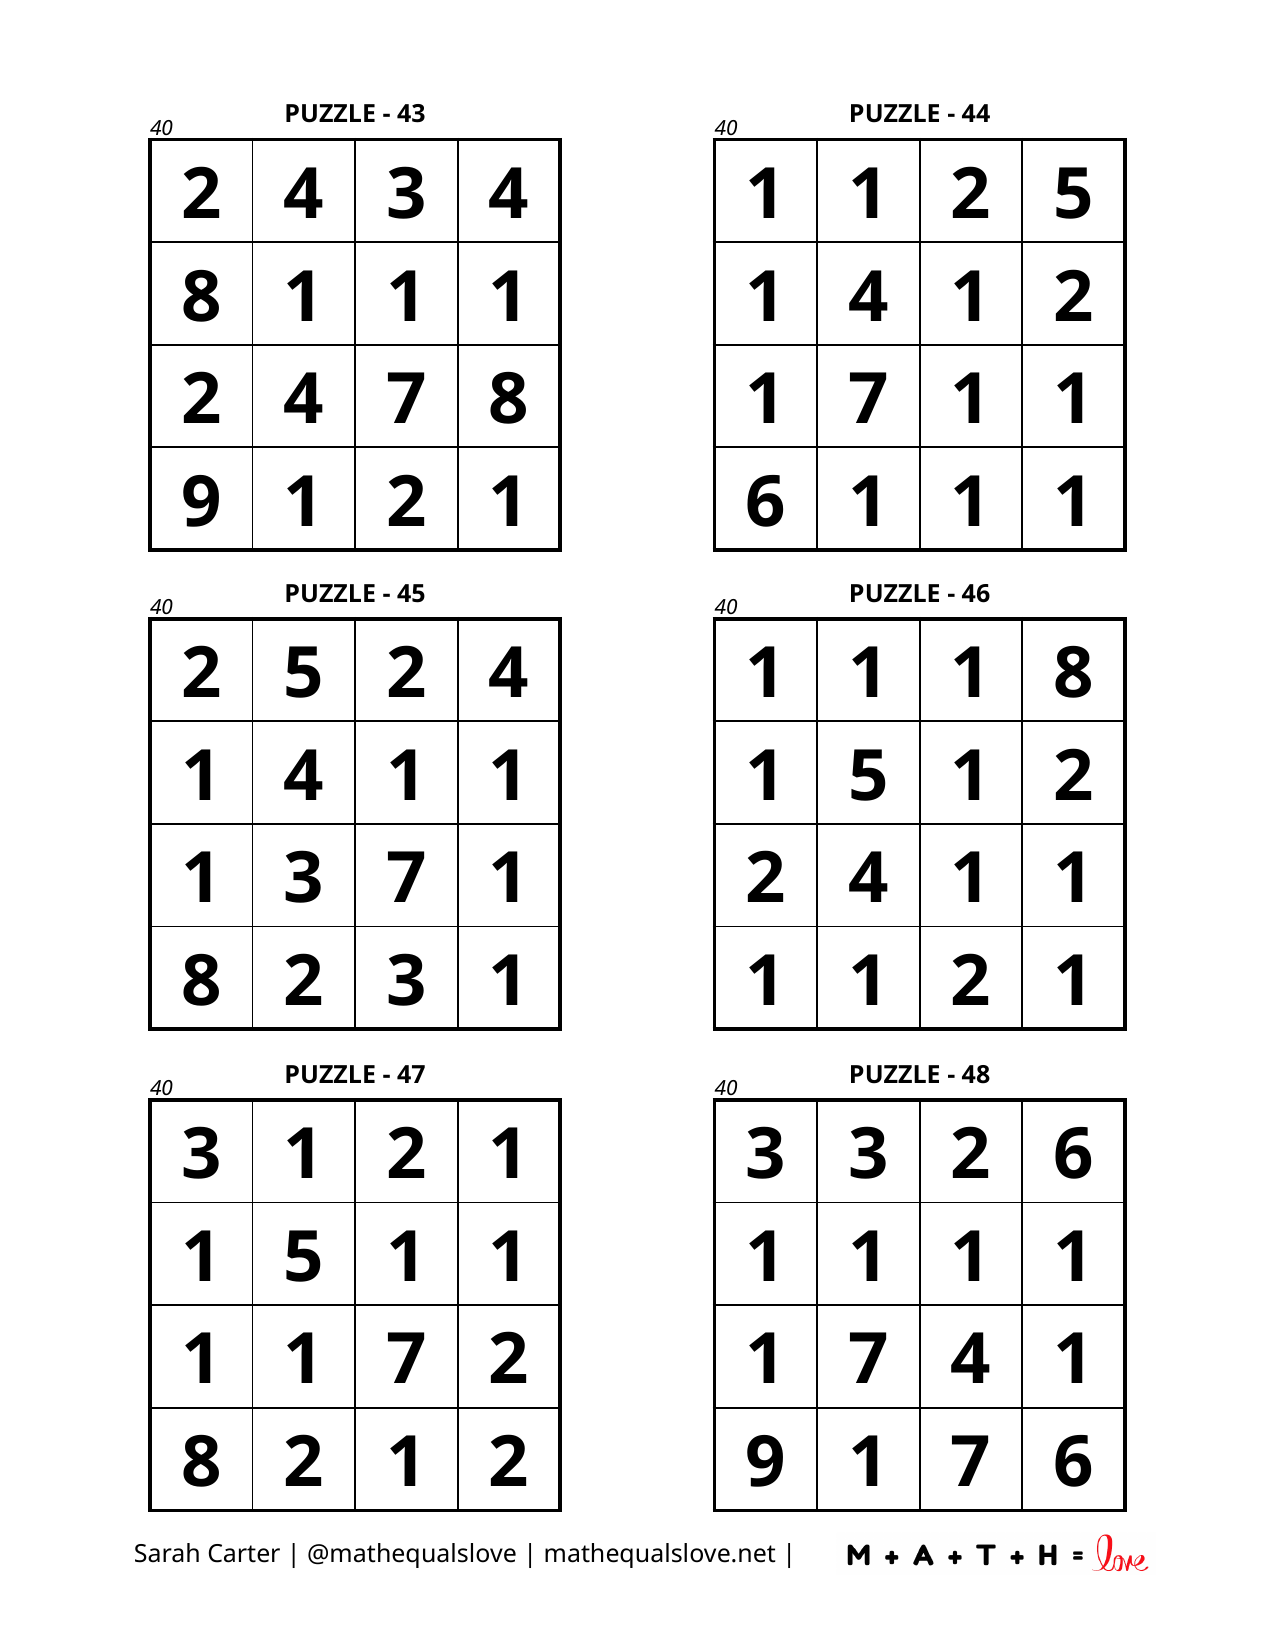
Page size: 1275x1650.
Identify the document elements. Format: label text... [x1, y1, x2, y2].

table_cell 1 [716, 927, 816, 1027]
table_cell 8 [152, 243, 252, 344]
table_cell 1 [1023, 448, 1123, 548]
table_header 2 [356, 1102, 457, 1202]
table_cell 2 [253, 927, 354, 1027]
table_cell 2 [253, 1409, 354, 1509]
table_header 2 [152, 141, 252, 241]
table_header 2 [152, 621, 252, 720]
table_cell 1 [1023, 825, 1123, 926]
picture [835, 1532, 1157, 1576]
table_cell 1 [459, 825, 558, 926]
table_header 1 [716, 621, 816, 720]
table_header 4 [459, 141, 558, 241]
table_header 2 [921, 141, 1021, 241]
table_cell 1 [152, 722, 252, 823]
table_cell 9 [716, 1409, 816, 1509]
table_cell 7 [921, 1409, 1021, 1509]
table_cell 2 [716, 825, 816, 926]
table_cell 1 [921, 448, 1021, 548]
table_cell 2 [459, 1306, 558, 1407]
table_header 5 [253, 621, 354, 720]
text_box 40 [149, 1074, 359, 1100]
table_cell 2 [1023, 243, 1123, 344]
text_box 40 [714, 593, 923, 619]
table_cell 1 [356, 1409, 457, 1509]
table_header 1 [253, 1102, 354, 1202]
table_cell 1 [356, 722, 457, 823]
table_cell 4 [253, 722, 354, 823]
text_box 40 [149, 114, 359, 140]
table_header 6 [1023, 1102, 1123, 1202]
table_cell 1 [1023, 927, 1123, 1027]
table_cell 4 [818, 243, 919, 344]
table_cell 2 [1023, 722, 1123, 823]
table_cell 6 [716, 448, 816, 548]
table_cell 1 [459, 722, 558, 823]
table_cell 3 [253, 825, 354, 926]
table_cell 7 [818, 346, 919, 446]
table_cell 4 [921, 1306, 1021, 1407]
table_header 5 [1023, 141, 1123, 241]
table_cell 8 [459, 346, 558, 446]
table_header 3 [716, 1102, 816, 1202]
text_box 40 [714, 114, 923, 140]
table_cell 4 [818, 825, 919, 926]
table_cell 1 [356, 243, 457, 344]
table_cell 1 [818, 448, 919, 548]
table_cell 2 [152, 346, 252, 446]
table_cell 1 [459, 1203, 558, 1304]
table_cell 2 [459, 1409, 558, 1509]
table_cell 1 [253, 448, 354, 548]
table_cell 1 [1023, 1203, 1123, 1304]
table_header 3 [818, 1102, 919, 1202]
text_box PUZZLE - 44 [714, 97, 1125, 128]
table_cell 1 [459, 448, 558, 548]
table_cell 6 [1023, 1409, 1123, 1509]
table_cell 1 [152, 1203, 252, 1304]
table_cell 1 [716, 1306, 816, 1407]
table_cell 2 [921, 927, 1021, 1027]
table_cell 1 [921, 243, 1021, 344]
table_cell 3 [356, 927, 457, 1027]
table_header 4 [459, 621, 558, 720]
text_box PUZZLE - 47 [149, 1058, 561, 1089]
table_cell 1 [818, 1203, 919, 1304]
table_cell 8 [152, 1409, 252, 1509]
table_cell 5 [253, 1203, 354, 1304]
table_cell 1 [459, 243, 558, 344]
table_cell 7 [356, 1306, 457, 1407]
text_box PUZZLE - 48 [714, 1058, 1125, 1089]
table_header 1 [716, 141, 816, 241]
table_cell 7 [356, 346, 457, 446]
table_cell 1 [1023, 346, 1123, 446]
table_cell 1 [818, 927, 919, 1027]
table_header 8 [1023, 621, 1123, 720]
table_cell 1 [921, 722, 1021, 823]
table_cell 1 [152, 825, 252, 926]
table_cell 1 [716, 346, 816, 446]
table_cell 1 [716, 722, 816, 823]
table_header 2 [921, 1102, 1021, 1202]
table_header 4 [253, 141, 354, 241]
table_cell 8 [152, 927, 252, 1027]
table_header 1 [459, 1102, 558, 1202]
text_box PUZZLE - 46 [714, 577, 1125, 608]
text_box PUZZLE - 45 [149, 577, 561, 608]
table_cell 1 [716, 243, 816, 344]
table_header 3 [152, 1102, 252, 1202]
text_box 40 [149, 593, 359, 619]
table_cell 1 [921, 825, 1021, 926]
table_cell 1 [356, 1203, 457, 1304]
table_header 3 [356, 141, 457, 241]
table_cell 1 [921, 346, 1021, 446]
table_cell 5 [818, 722, 919, 823]
table_cell 1 [152, 1306, 252, 1407]
text_box 40 [714, 1074, 923, 1100]
table_cell 4 [253, 346, 354, 446]
table_cell 1 [1023, 1306, 1123, 1407]
table_cell 1 [459, 927, 558, 1027]
table_cell 1 [921, 1203, 1021, 1304]
table_cell 2 [356, 448, 457, 548]
table_header 1 [818, 141, 919, 241]
table_header 1 [818, 621, 919, 720]
table_cell 9 [152, 448, 252, 548]
table_cell 1 [716, 1203, 816, 1304]
table_header 2 [356, 621, 457, 720]
table_cell 1 [818, 1409, 919, 1509]
text_box PUZZLE - 43 [149, 97, 561, 128]
table_cell 7 [818, 1306, 919, 1407]
text_box Sarah Carter | @mathequalslove | mathequalslove.net | [119, 1529, 1199, 1575]
table_cell 1 [253, 243, 354, 344]
table_cell 1 [253, 1306, 354, 1407]
table_cell 7 [356, 825, 457, 926]
table_header 1 [921, 621, 1021, 720]
